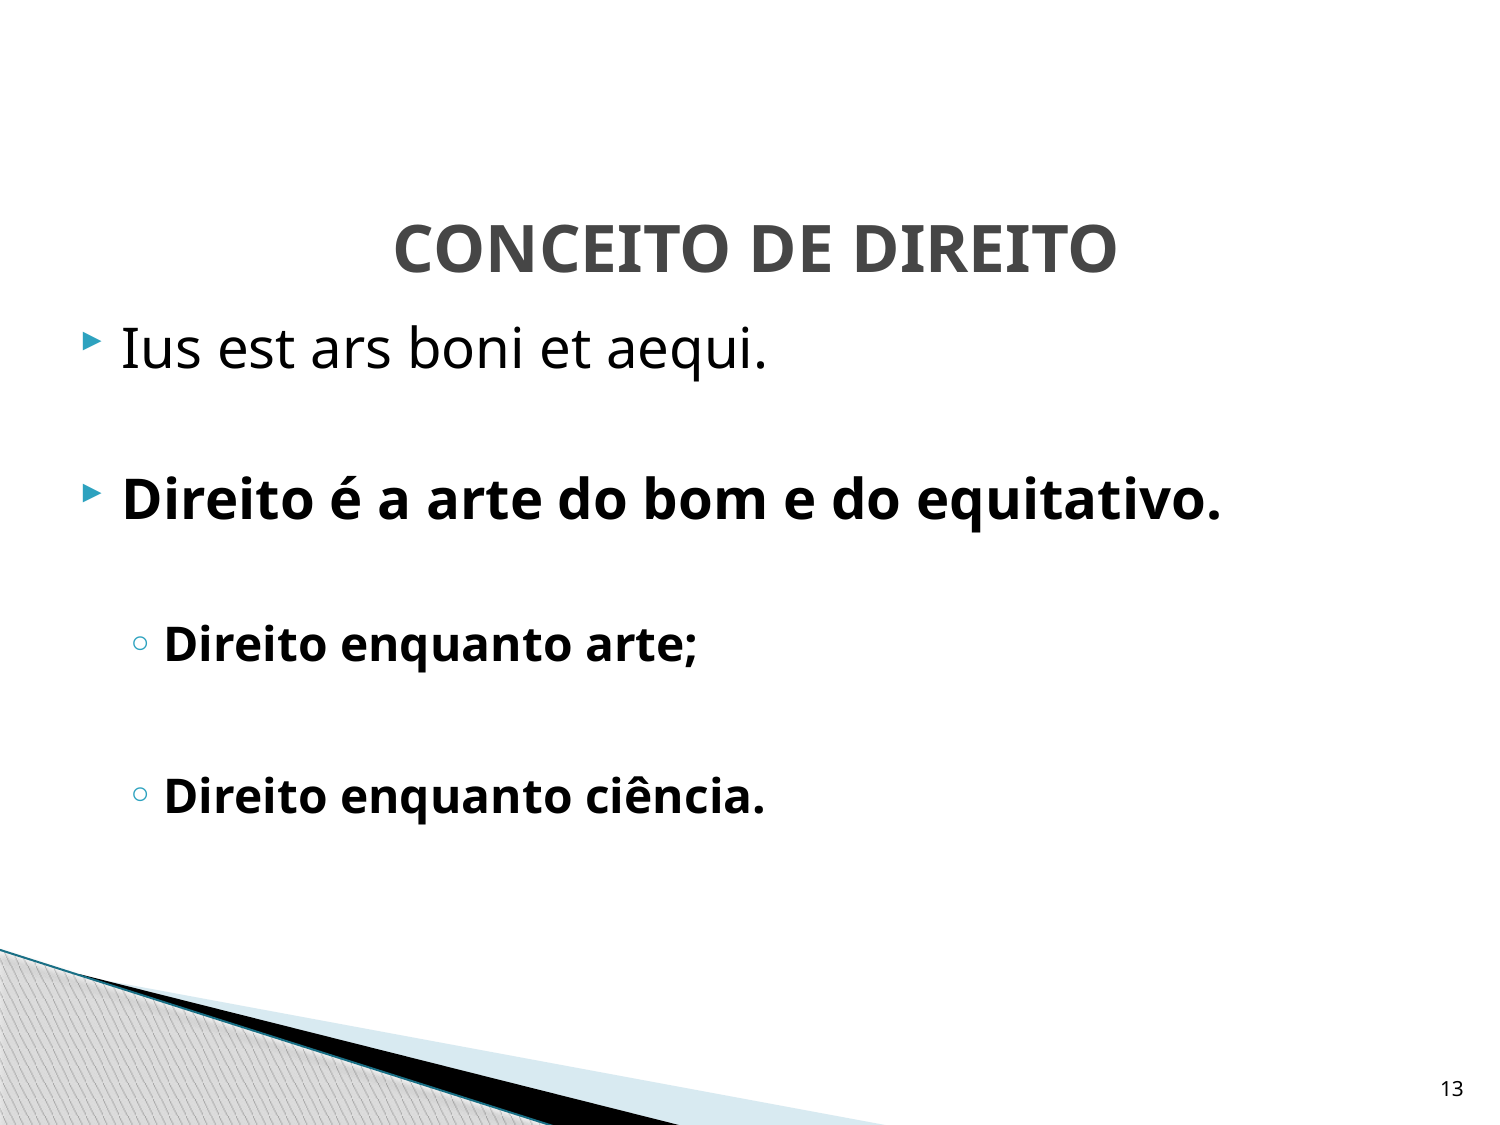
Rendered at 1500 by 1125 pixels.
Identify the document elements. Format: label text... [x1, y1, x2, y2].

title CONCEITO DE DIREITO [82, 199, 1432, 293]
list Ius est ars boni et aequi. Direito é a arte do bom e do equitativo. Direito enquanto arte; Direito enquanto ciência. [46, 304, 1465, 1079]
slide_number 13 [1418, 1051, 1479, 1112]
